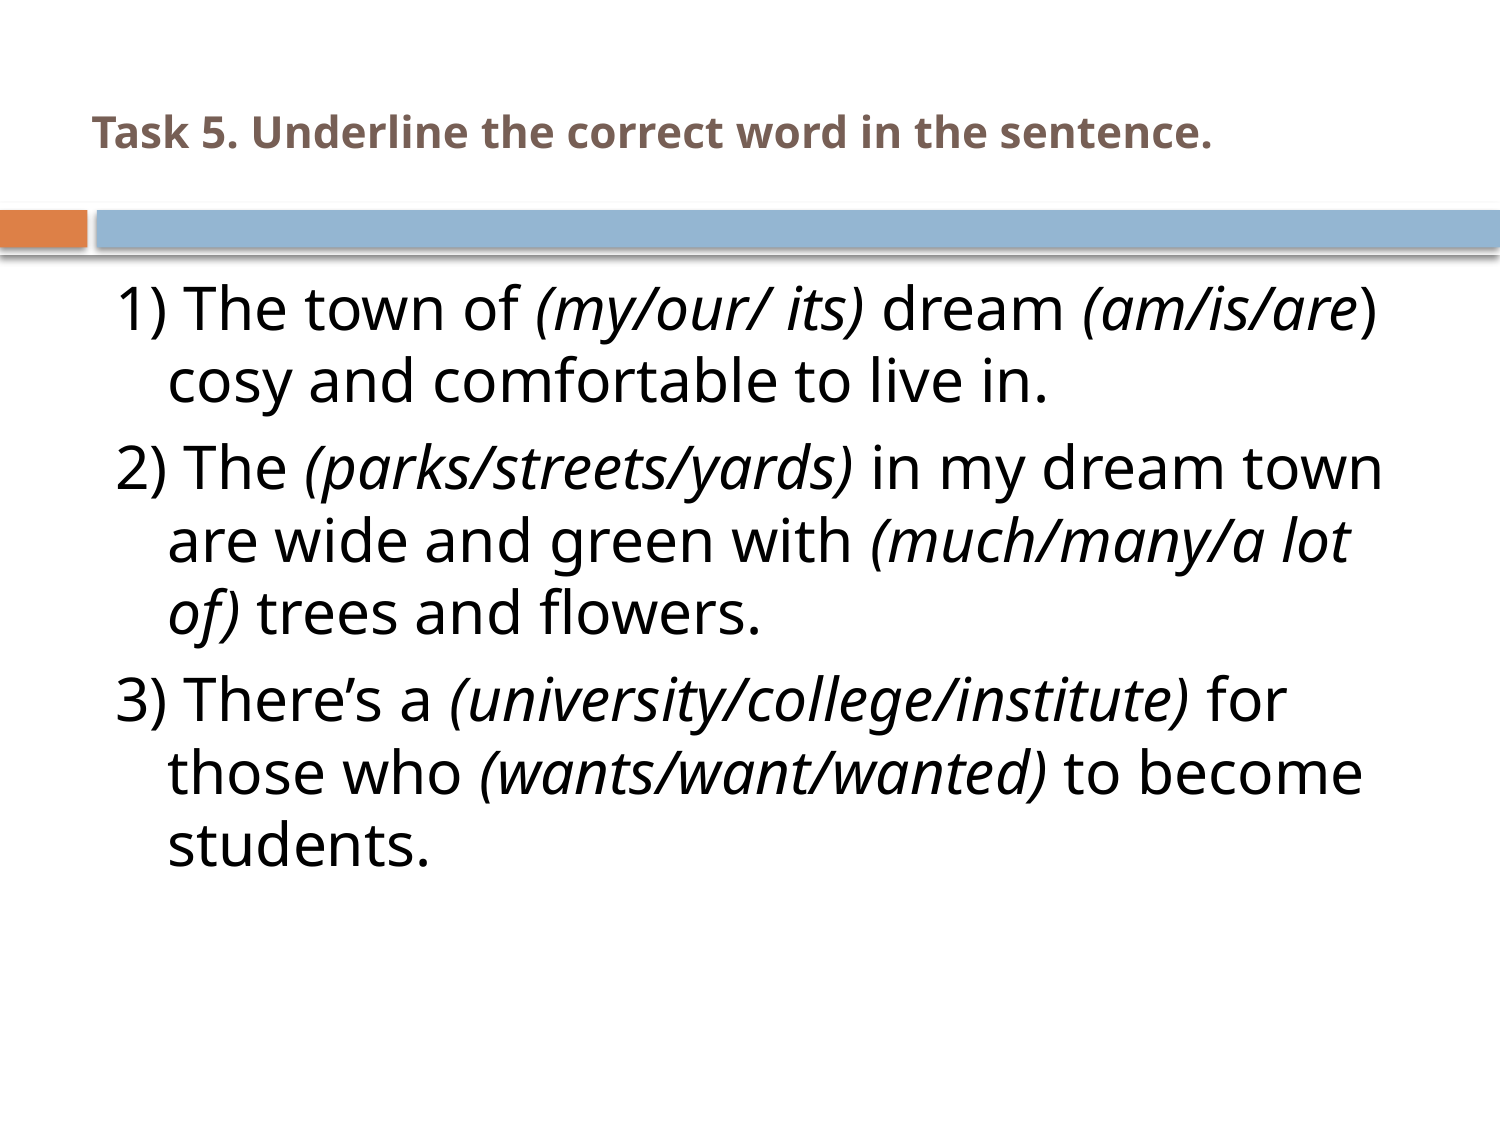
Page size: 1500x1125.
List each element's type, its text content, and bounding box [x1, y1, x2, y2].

title Task 5. Underline the correct word in the sentence. [76, 42, 1427, 231]
list 1) The town of (my/our/ its) dream (am/is/are) cosy and comfortable to live in. 2) The (parks/streets/yards) in my dream town are wide and green with (much/many/a lot of) trees and flowers. 3) There’s a (university/college/institute) for those who (wants/want/wanted) to become students. [100, 262, 1438, 1000]
